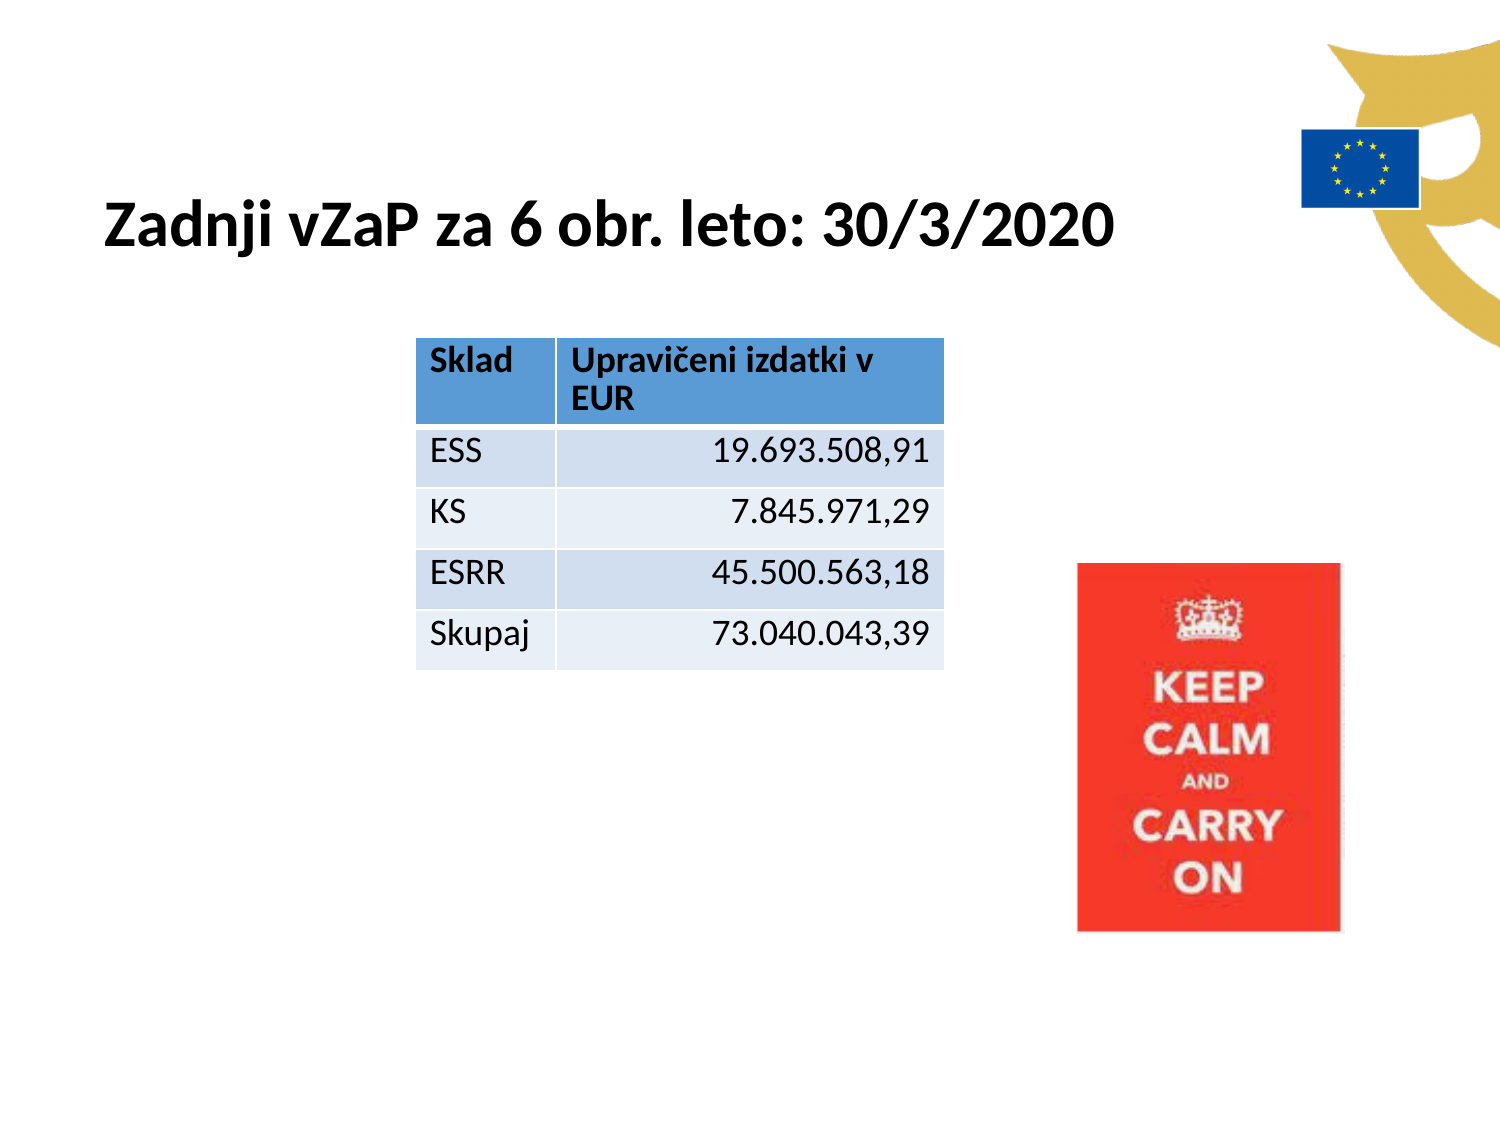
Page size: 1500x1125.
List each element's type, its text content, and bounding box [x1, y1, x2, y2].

table_cell Skupaj [416, 611, 555, 670]
table_cell 45.500.563,18 [557, 550, 944, 609]
table_cell 73.040.043,39 [557, 611, 944, 670]
table_cell 19.693.508,91 [557, 430, 944, 487]
table_cell KS [416, 489, 555, 548]
list Zadnji vZaP za 6 obr. leto: 30/3/2020 [89, 136, 1255, 314]
table_header Upravičeni izdatki v EUR [557, 338, 944, 424]
table_cell ESRR [416, 550, 555, 609]
picture [1299, 0, 1500, 488]
table_cell 7.845.971,29 [557, 489, 944, 548]
picture [1076, 562, 1345, 934]
table_cell ESS [416, 430, 555, 487]
table_header Sklad [416, 338, 555, 424]
